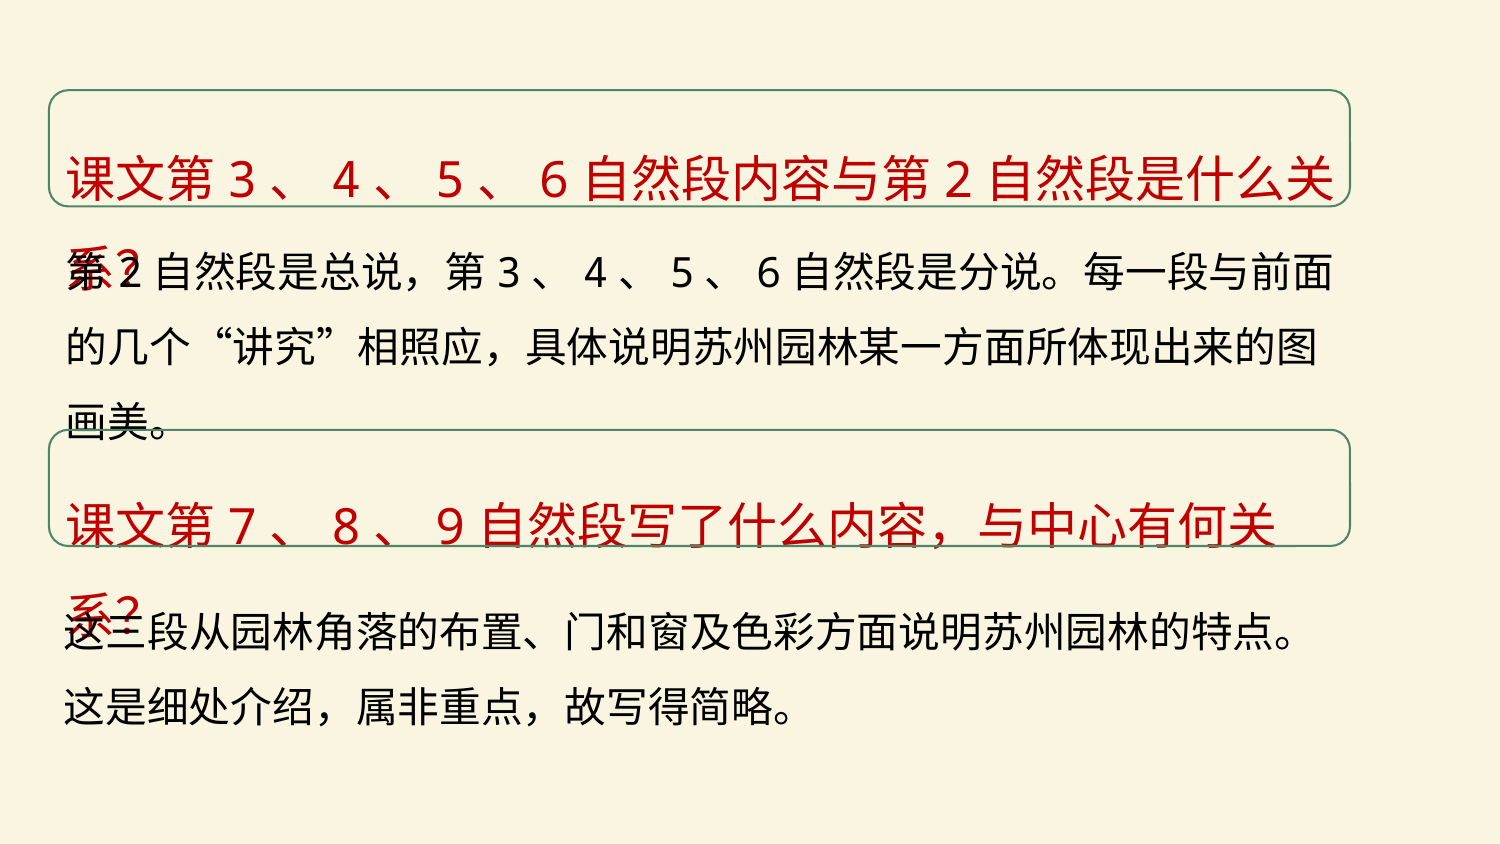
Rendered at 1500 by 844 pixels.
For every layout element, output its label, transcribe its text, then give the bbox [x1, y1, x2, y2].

text_box 课文第3、4、5、6自然段内容与第2自然段是什么关系？ [51, 109, 1385, 305]
text_box 这三段从园林角落的布置、门和窗及色彩方面说明苏州园林的特点。这是细处介绍，属非重点，故写得简略。 [48, 573, 1352, 739]
text_box [48, 90, 1351, 207]
text_box 课文第7、8、9自然段写了什么内容，与中心有何关系？ [50, 536, 1318, 573]
text_box [48, 429, 1351, 547]
text_box 第2自然段是总说，第3、4、5、6自然段是分说。每一段与前面的几个“讲究”相照应，具体说明苏州园林某一方面所体现出来的图画美。 [51, 213, 1353, 454]
